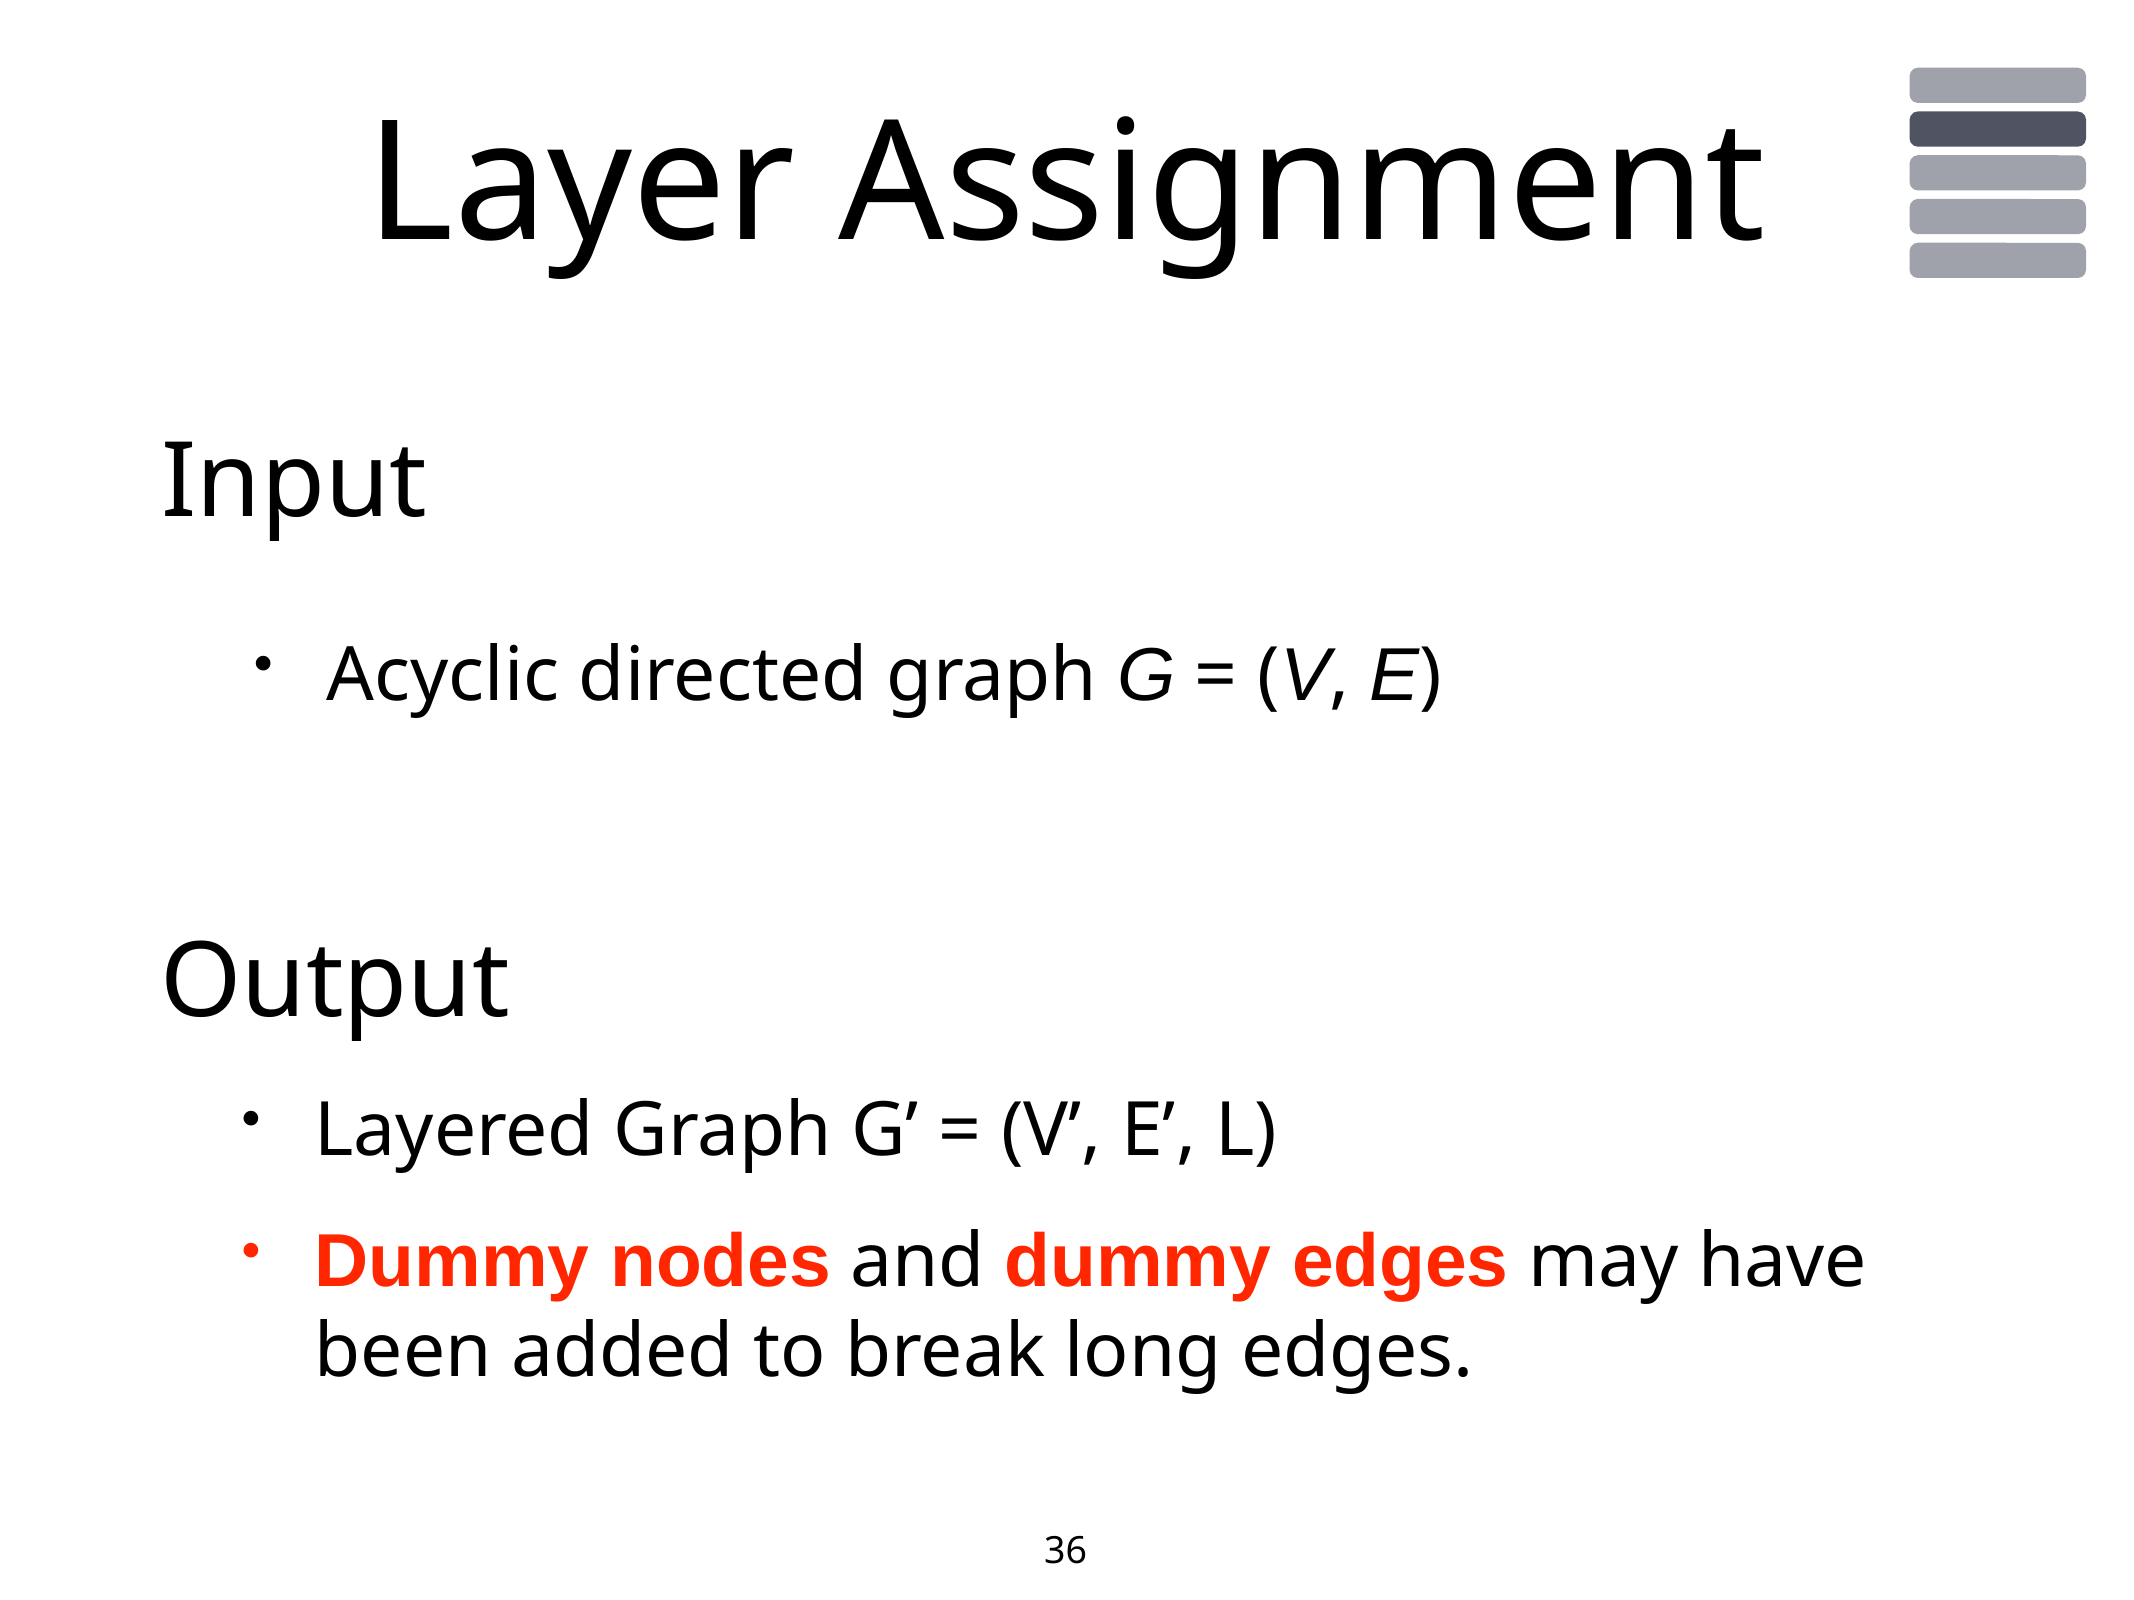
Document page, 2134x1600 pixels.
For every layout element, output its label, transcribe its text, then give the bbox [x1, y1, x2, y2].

text_box Input [153, 404, 436, 546]
title Layer Assignment [155, 0, 1978, 351]
slide_number 36 [1034, 1517, 1097, 1581]
text_box Layered Graph G’ = (V’, E’, L) Dummy nodes and dummy edges may have been added to break long edges. [233, 1071, 1876, 1401]
text_box Acyclic directed graph G = (V, E) [245, 571, 1451, 724]
text_box Output [152, 904, 519, 1046]
